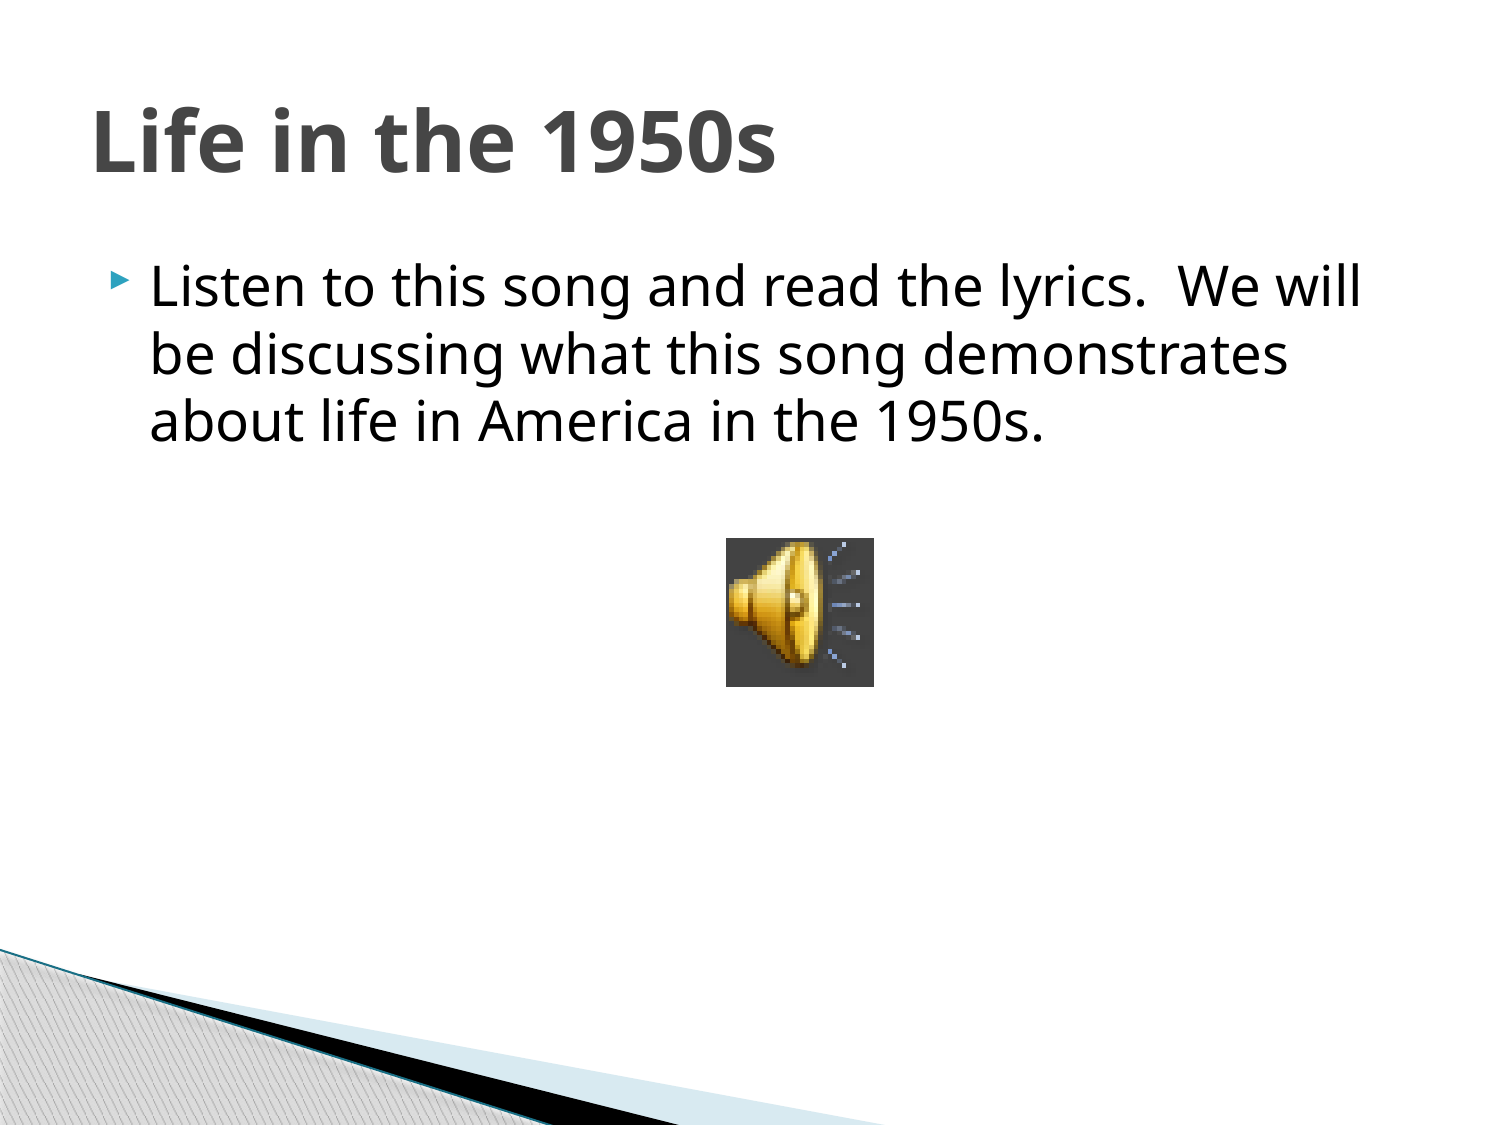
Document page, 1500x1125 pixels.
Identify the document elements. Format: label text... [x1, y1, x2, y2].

list Listen to this song and read the lyrics. We will be discussing what this song demonstrates about life in America in the 1950s. [75, 243, 1425, 986]
picture [724, 537, 876, 688]
title Life in the 1950s [75, 45, 1425, 233]
